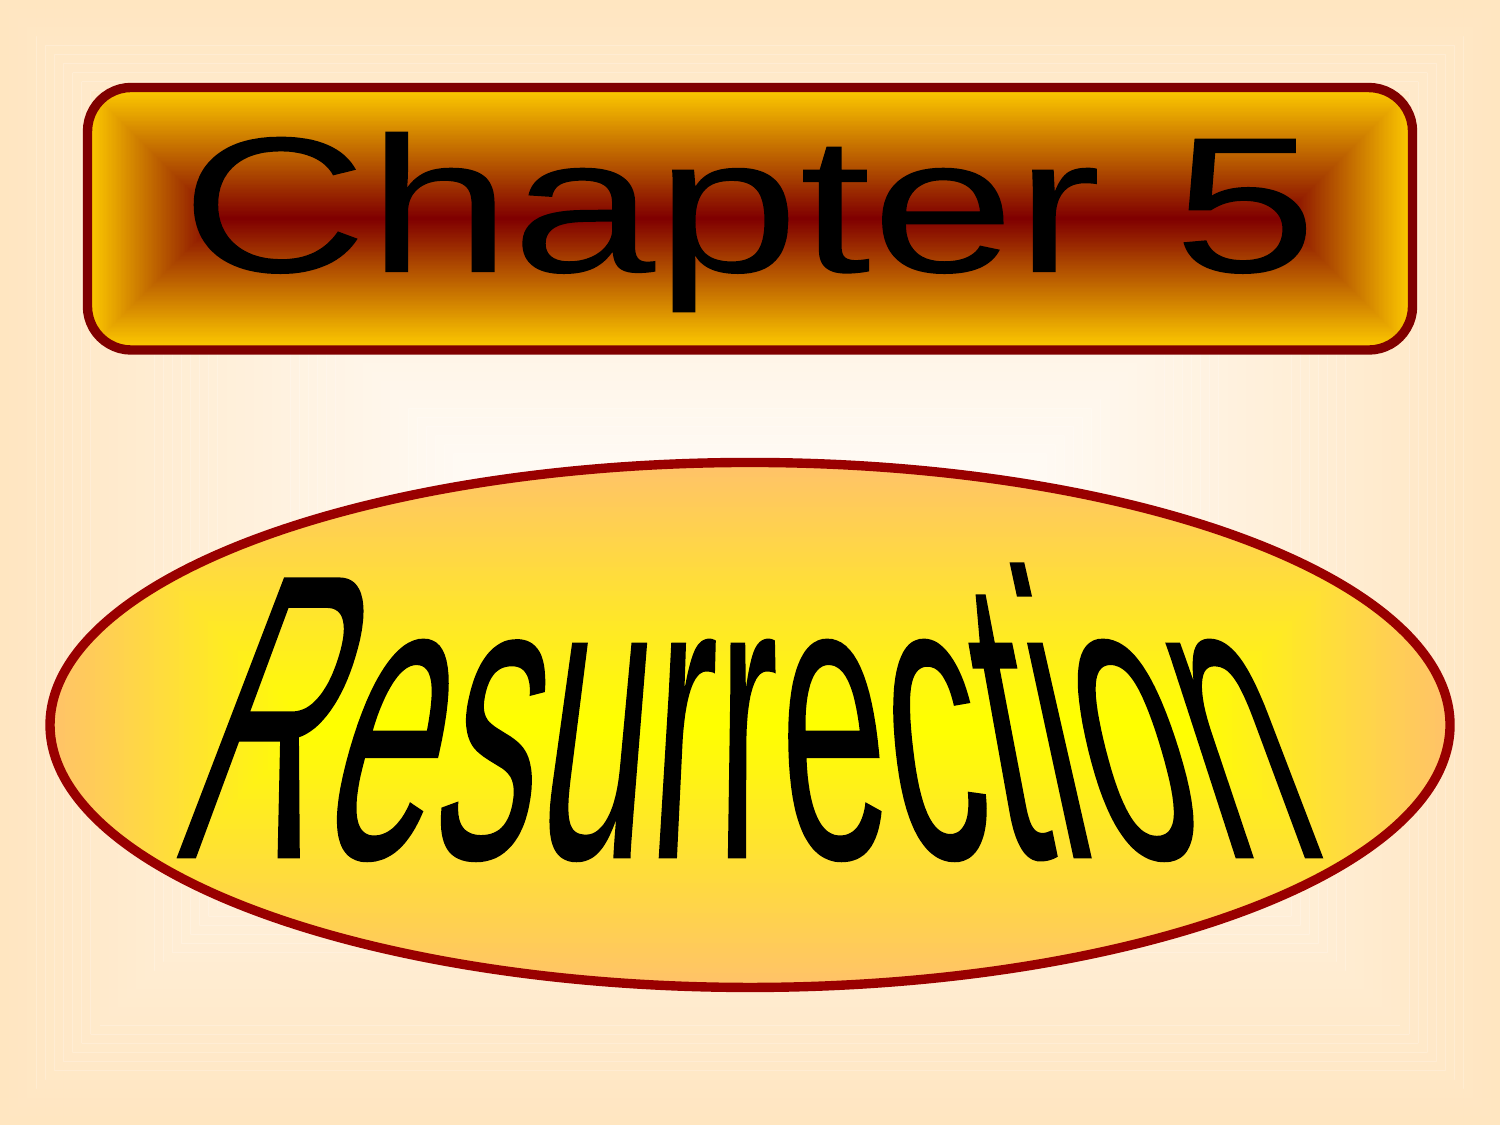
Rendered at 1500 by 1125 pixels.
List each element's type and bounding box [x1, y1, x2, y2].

text_box [87, 87, 1413, 351]
text_box [50, 462, 1451, 988]
